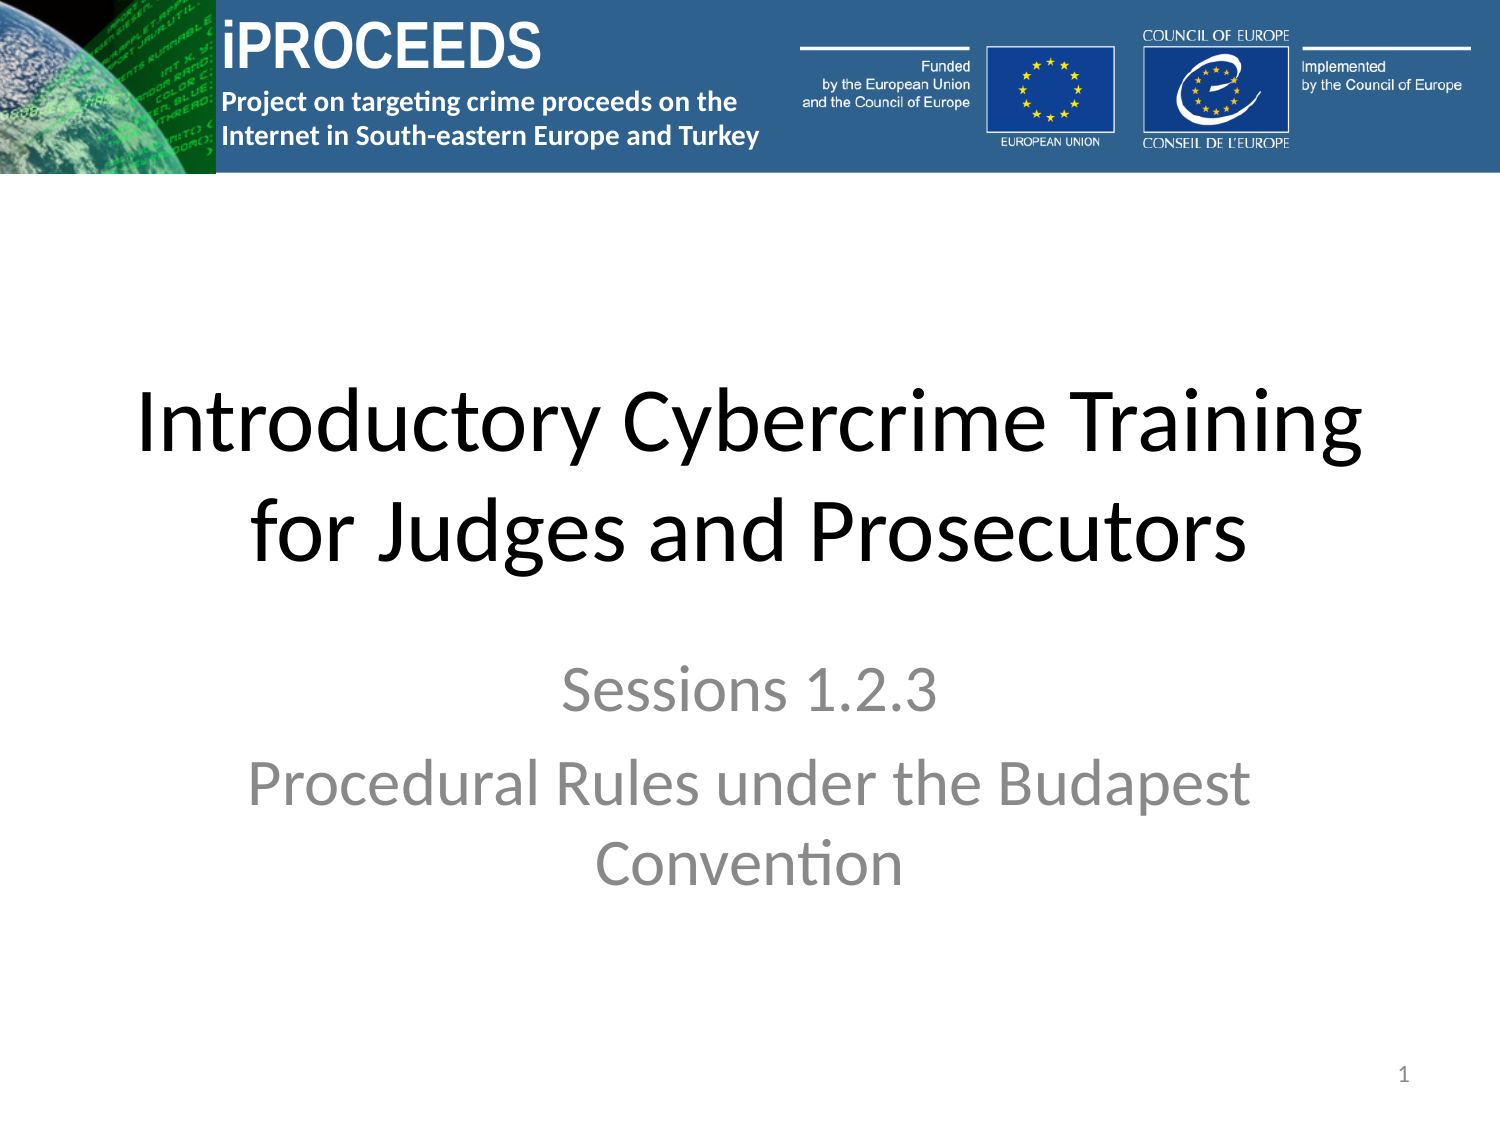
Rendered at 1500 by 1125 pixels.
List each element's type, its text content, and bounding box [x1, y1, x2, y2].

title Introductory Cybercrime Training for Judges and Prosecutors [112, 349, 1388, 591]
subtitle Sessions 1.2.3 Procedural Rules under the Budapest Convention [224, 637, 1276, 926]
picture [799, 30, 1471, 148]
text_box [833, 0, 1500, 175]
picture [0, 0, 216, 174]
slide_number 1 [1074, 1042, 1425, 1103]
text_box iPROCEEDS Project on targeting crime proceeds on the Internet in South-eastern Europe and Turkey [206, 0, 833, 199]
